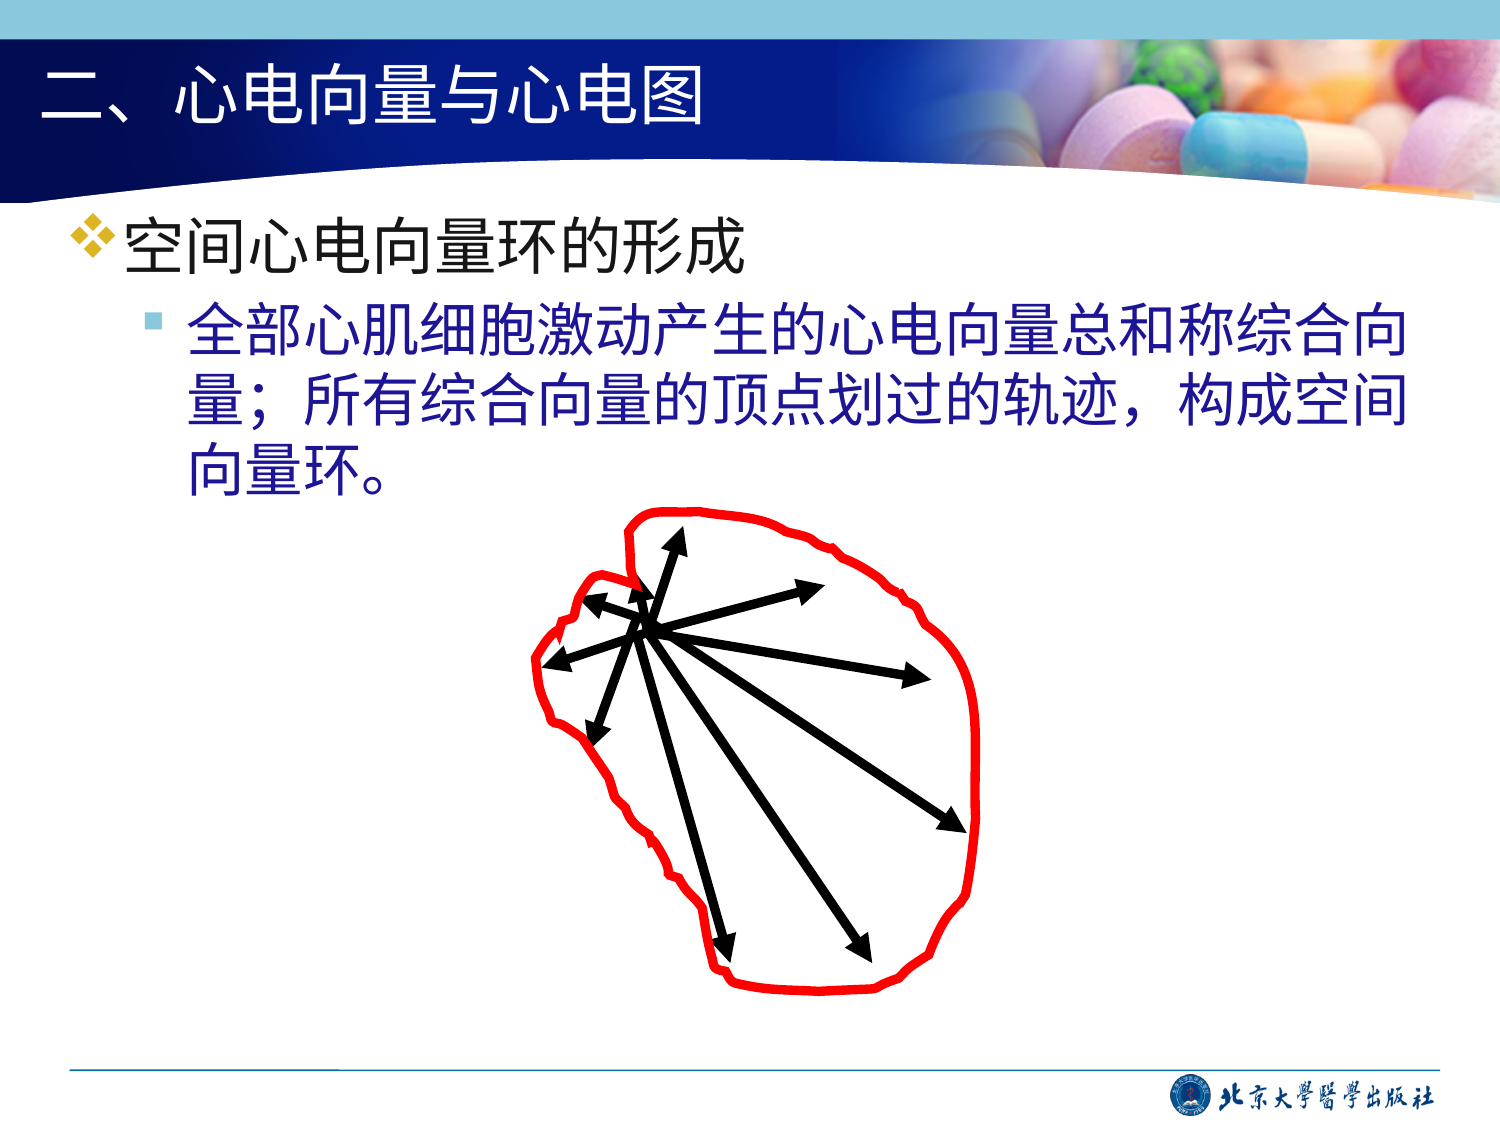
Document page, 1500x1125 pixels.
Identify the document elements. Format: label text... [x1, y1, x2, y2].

picture [1170, 1074, 1436, 1118]
list 空间心电向量环的形成 全部心肌细胞激动产生的心电向量总和称综合向量；所有综合向量的顶点划过的轨迹，构成空间向量环。 [49, 198, 1463, 1026]
title 二、心电向量与心电图 [23, 46, 1349, 140]
picture [0, 40, 1500, 203]
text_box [535, 504, 992, 993]
